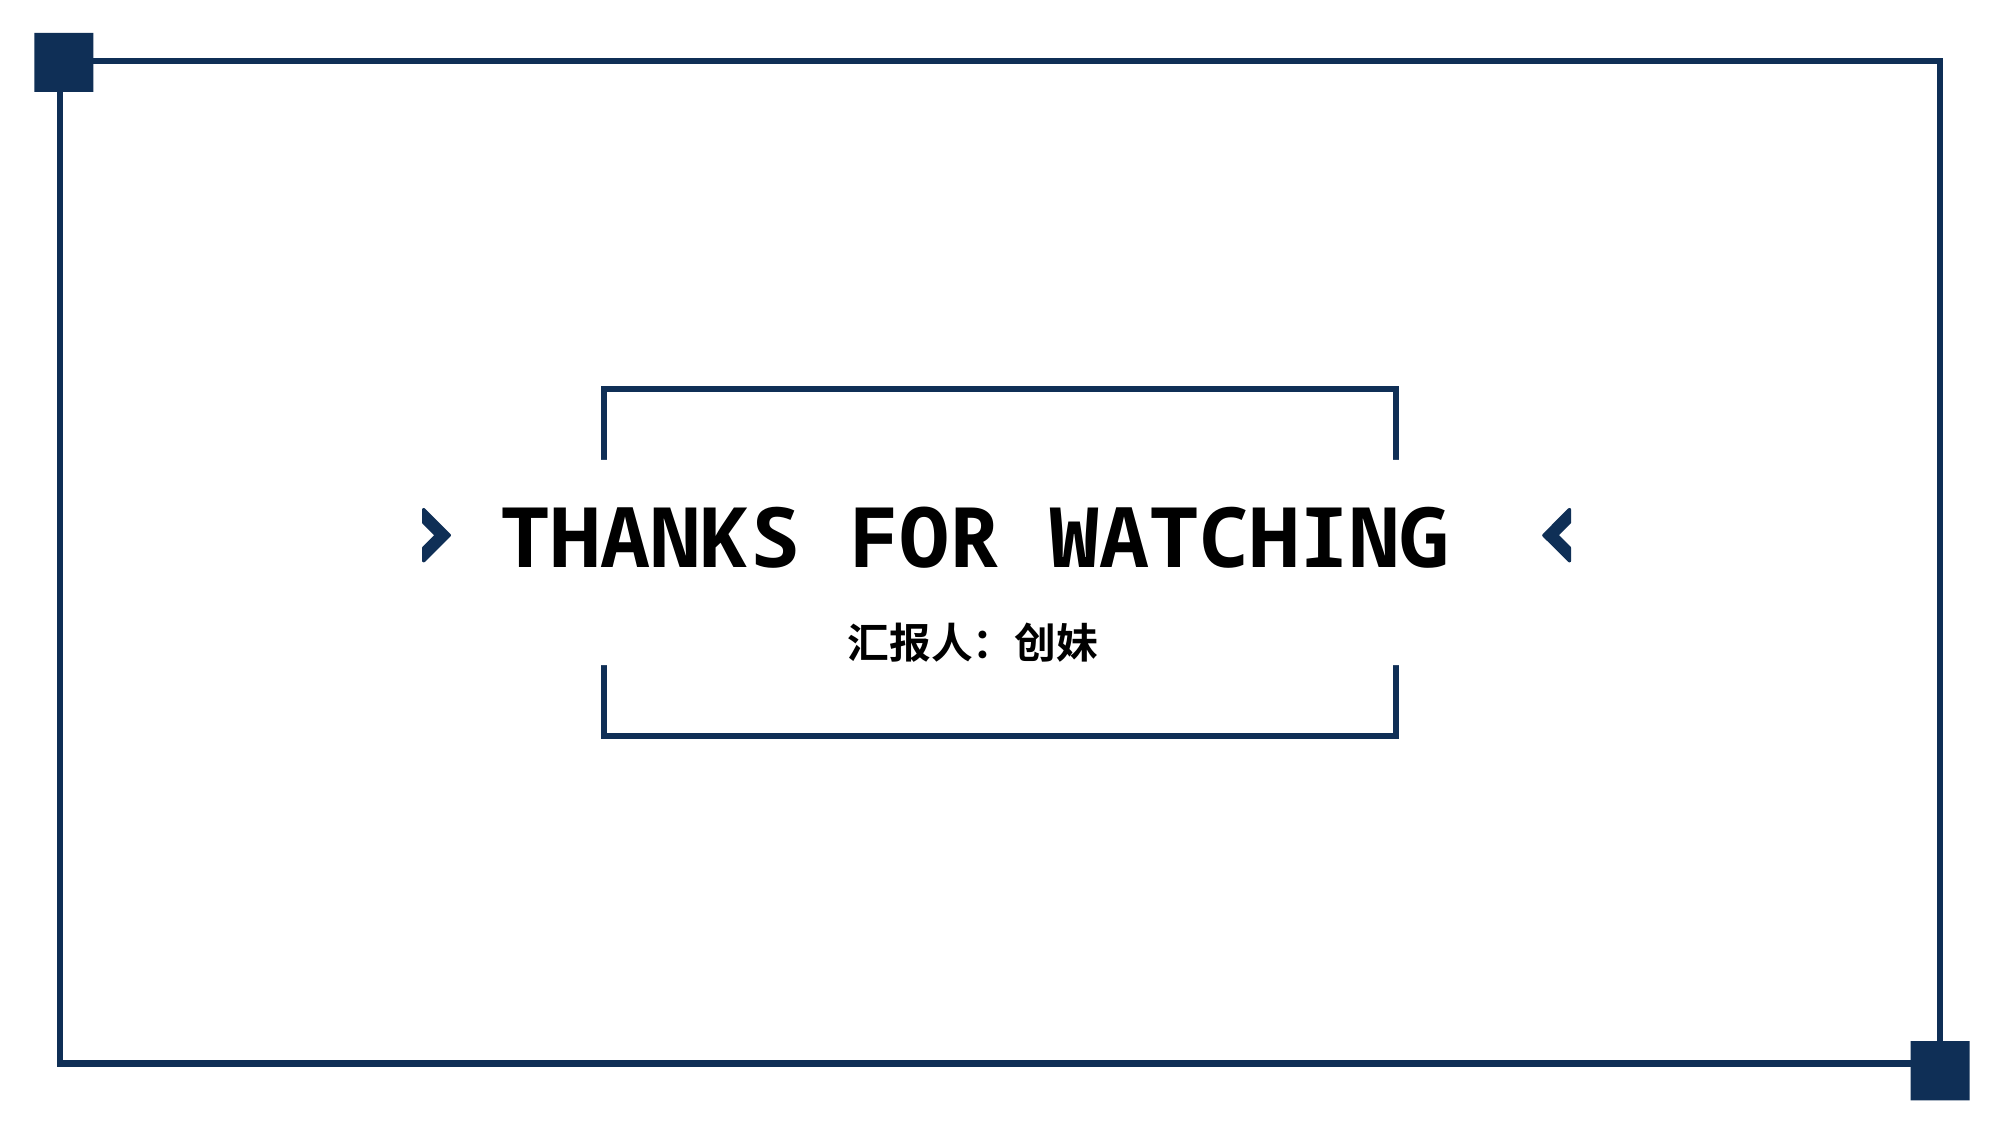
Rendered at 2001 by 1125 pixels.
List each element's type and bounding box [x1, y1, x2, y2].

text_box [422, 507, 451, 563]
text_box [1910, 1040, 1971, 1101]
text_box [59, 60, 1941, 1065]
text_box [524, 388, 1476, 736]
text_box [1542, 507, 1572, 563]
text_box [33, 32, 94, 93]
